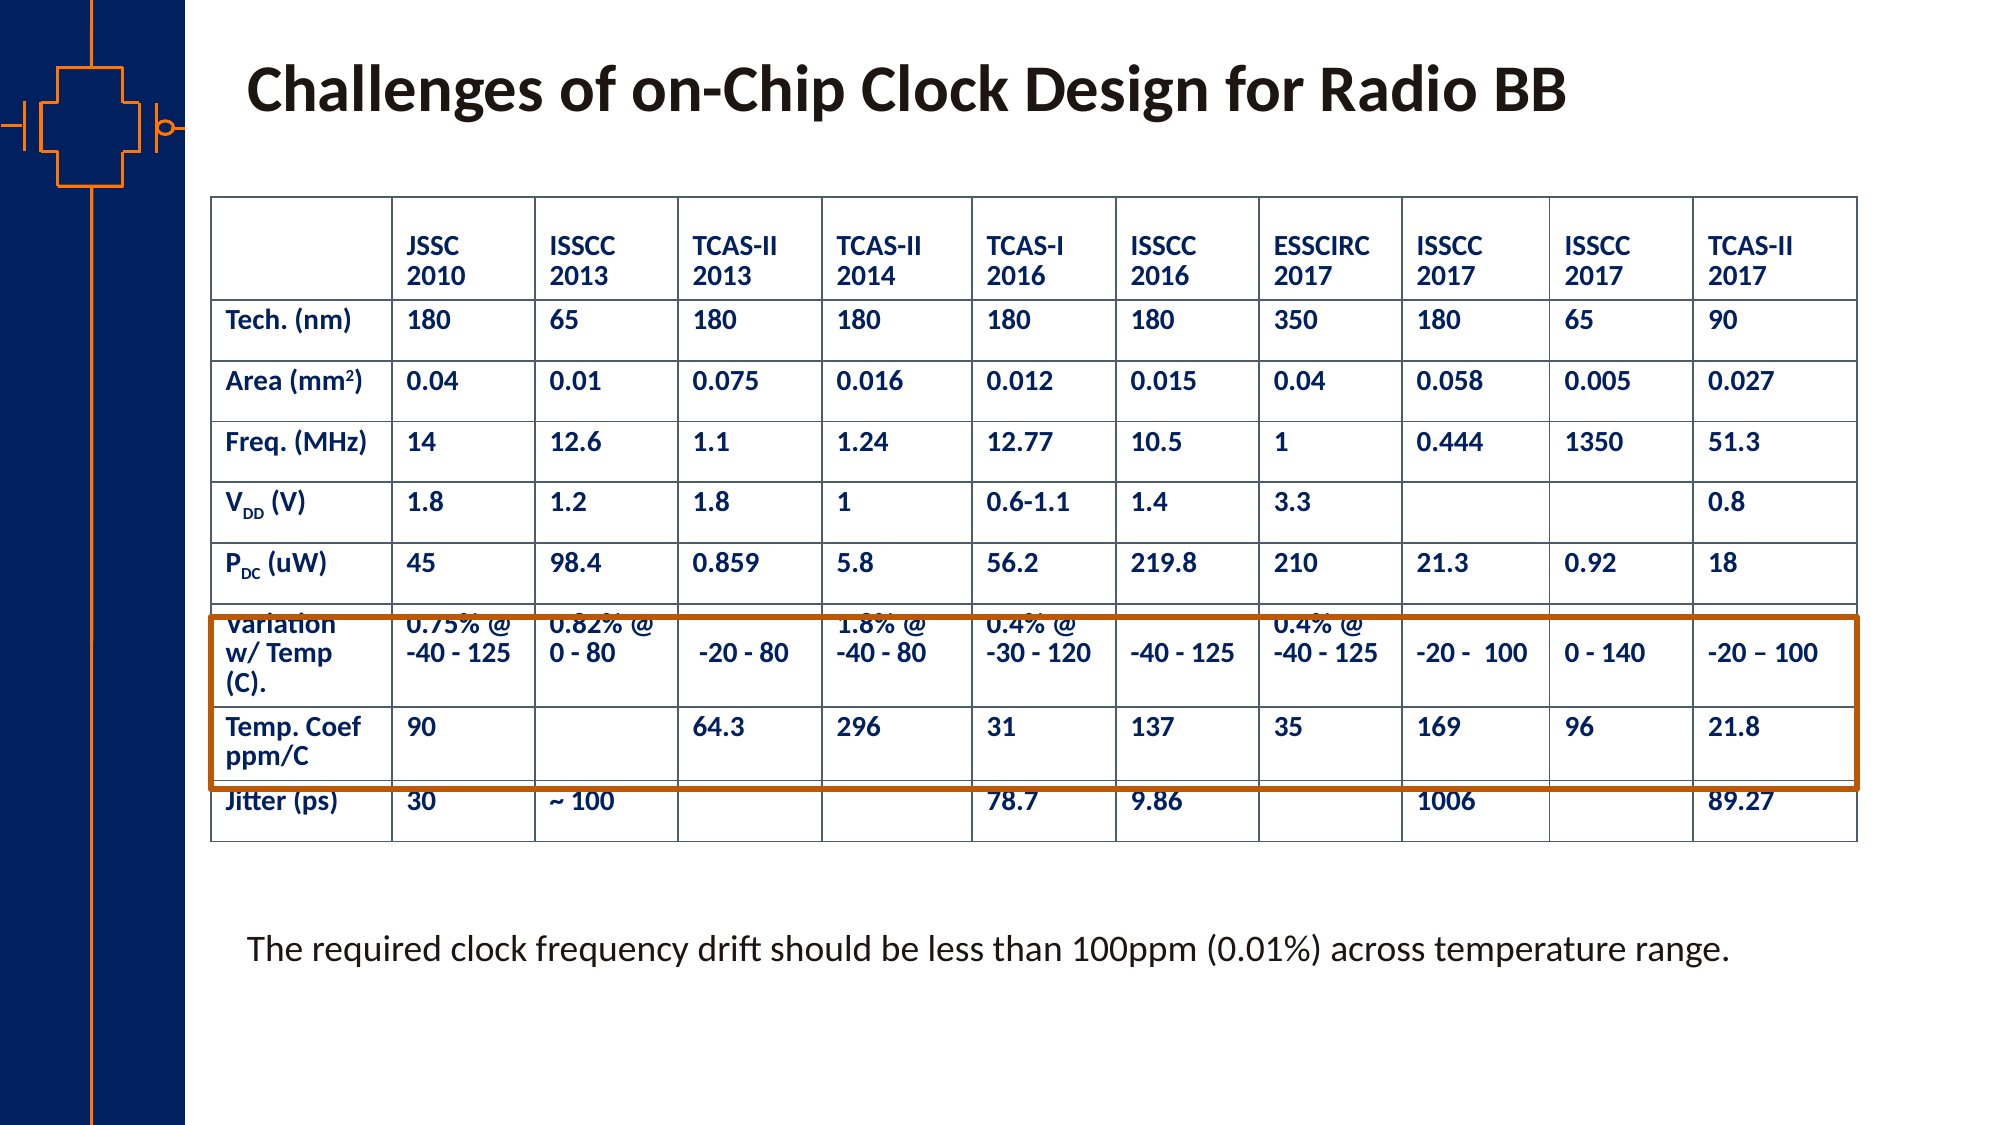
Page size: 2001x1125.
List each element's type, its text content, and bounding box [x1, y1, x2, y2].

table_cell 1.8 [679, 483, 821, 542]
table_cell 180 [1403, 301, 1549, 360]
table_cell [1403, 483, 1549, 542]
table_cell 56.2 [973, 544, 1115, 603]
table_cell -40 - 125 [1117, 605, 1258, 616]
table_cell Jitter (ps) [212, 790, 391, 841]
table_cell 1.24 [823, 422, 971, 481]
table_cell 210 [1260, 544, 1401, 603]
table_cell 10.5 [1117, 422, 1258, 481]
table_cell 78.7 [973, 790, 1115, 841]
table_cell Area (mm2) [212, 362, 391, 421]
table_cell 0.6-1.1 [973, 483, 1115, 542]
table_cell 0.005 [1550, 362, 1692, 421]
table_cell 0.016 [823, 362, 971, 421]
table_cell -20 - 80 [679, 605, 821, 616]
table_cell 18 [1694, 544, 1856, 603]
table_cell 21.3 [1403, 544, 1549, 603]
table_cell 65 [536, 301, 677, 360]
table_cell 1 [823, 483, 971, 542]
table_cell 1.8% @ -40 - 80 [823, 605, 971, 616]
table_cell 1.8 [393, 483, 534, 542]
table_cell 180 [973, 301, 1115, 360]
table_cell Variation w/ Temp (C). [212, 605, 391, 616]
table_cell 14 [393, 422, 534, 481]
table_header ISSCC 2016 [1117, 198, 1258, 299]
table_cell 0.04 [393, 362, 534, 421]
table_cell [1260, 790, 1401, 841]
table_cell [679, 790, 821, 841]
table_cell 98.4 [536, 544, 677, 603]
table_header TCAS-II 2013 [679, 198, 821, 299]
table_header ESSCIRC 2017 [1260, 198, 1401, 299]
table_cell 0.058 [1403, 362, 1549, 421]
table_cell 3.3 [1260, 483, 1401, 542]
table_cell 9.86 [1117, 790, 1258, 841]
table_cell 30 [393, 790, 534, 841]
table_cell -20 - 100 [1403, 605, 1549, 616]
table_cell Tech. (nm) [212, 301, 391, 360]
table_header TCAS-I 2016 [973, 198, 1115, 299]
table_header ISSCC 2013 [536, 198, 677, 299]
table_header TCAS-II 2014 [823, 198, 971, 299]
table_header [212, 198, 391, 299]
table_cell 0.75% @ -40 - 125 [393, 605, 534, 616]
table_cell 0.04 [1260, 362, 1401, 421]
table_header ISSCC 2017 [1550, 198, 1692, 299]
table_cell 0.015 [1117, 362, 1258, 421]
table_cell 1.2 [536, 483, 677, 542]
table_cell 0.859 [679, 544, 821, 603]
table_cell VDD (V) [212, 483, 391, 542]
table_cell 0.4% @ -30 - 120 [973, 605, 1115, 616]
table_cell 12.77 [973, 422, 1115, 481]
table_cell 0.012 [973, 362, 1115, 421]
table_header JSSC 2010 [393, 198, 534, 299]
table_cell 12.6 [536, 422, 677, 481]
table_cell 51.3 [1694, 422, 1856, 481]
table_cell 180 [823, 301, 971, 360]
table_cell 0.01 [536, 362, 677, 421]
table_cell [823, 790, 971, 841]
table_cell 65 [1550, 301, 1692, 360]
table_cell 180 [1117, 301, 1258, 360]
table_cell 1.1 [679, 422, 821, 481]
table_cell 0.444 [1403, 422, 1549, 481]
table_cell 180 [393, 301, 534, 360]
table_cell [1550, 790, 1692, 841]
title Challenges of on-Chip Clock Design for Radio BB [232, 10, 1755, 133]
table_cell 0.027 [1694, 362, 1856, 421]
table_cell 350 [1260, 301, 1401, 360]
table_cell 90 [1694, 301, 1856, 360]
table_cell 0.8 [1694, 483, 1856, 542]
table_cell 0.82% @ 0 - 80 [536, 605, 677, 616]
table_cell 45 [393, 544, 534, 603]
table_cell 1.4 [1117, 483, 1258, 542]
table_cell 0.075 [679, 362, 821, 421]
text_box The required clock frequency drift should be less than 100ppm (0.01%) across temperature range. [232, 916, 1857, 977]
table_cell 1350 [1550, 422, 1692, 481]
table_cell 0.4% @ -40 - 125 [1260, 605, 1401, 616]
table_cell 1006 [1403, 790, 1549, 841]
table_cell [1550, 483, 1692, 542]
table_cell 89.27 [1694, 790, 1856, 841]
table_cell Freq. (MHz) [212, 422, 391, 481]
table_cell 0 - 140 [1550, 605, 1692, 616]
table_cell 5.8 [823, 544, 971, 603]
table_cell 0.92 [1550, 544, 1692, 603]
table_cell 219.8 [1117, 544, 1258, 603]
table_cell ~ 100 [536, 790, 677, 841]
table_cell PDC (uW) [212, 544, 391, 603]
table_header TCAS-II 2017 [1694, 198, 1856, 299]
table_cell 1 [1260, 422, 1401, 481]
table_header ISSCC 2017 [1403, 198, 1549, 299]
table_cell 180 [679, 301, 821, 360]
text_box [209, 616, 1858, 790]
table_cell -20 – 100 [1694, 605, 1856, 616]
